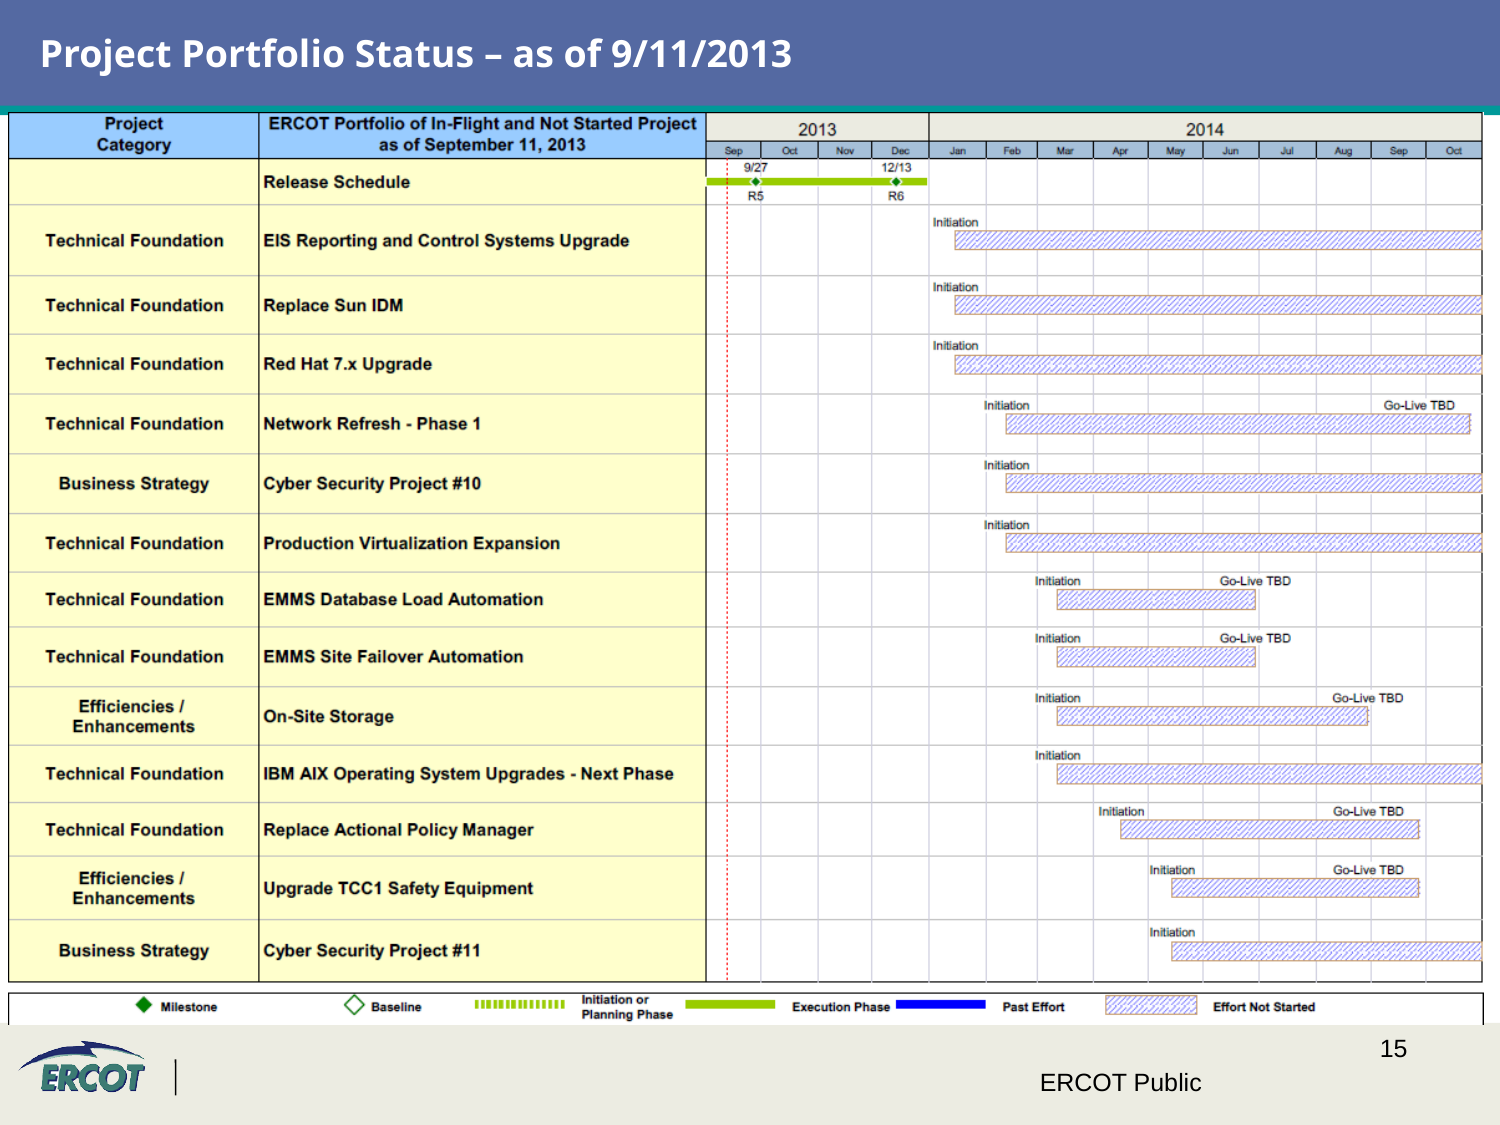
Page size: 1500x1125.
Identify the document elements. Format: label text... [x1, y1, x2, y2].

footer ERCOT Public [1025, 1059, 1438, 1125]
text_box [24, 22, 1450, 85]
text_box Project Portfolio Status – as of 9/11/2013 [24, 30, 1163, 106]
picture [8, 112, 1485, 1026]
picture [10, 1031, 151, 1111]
